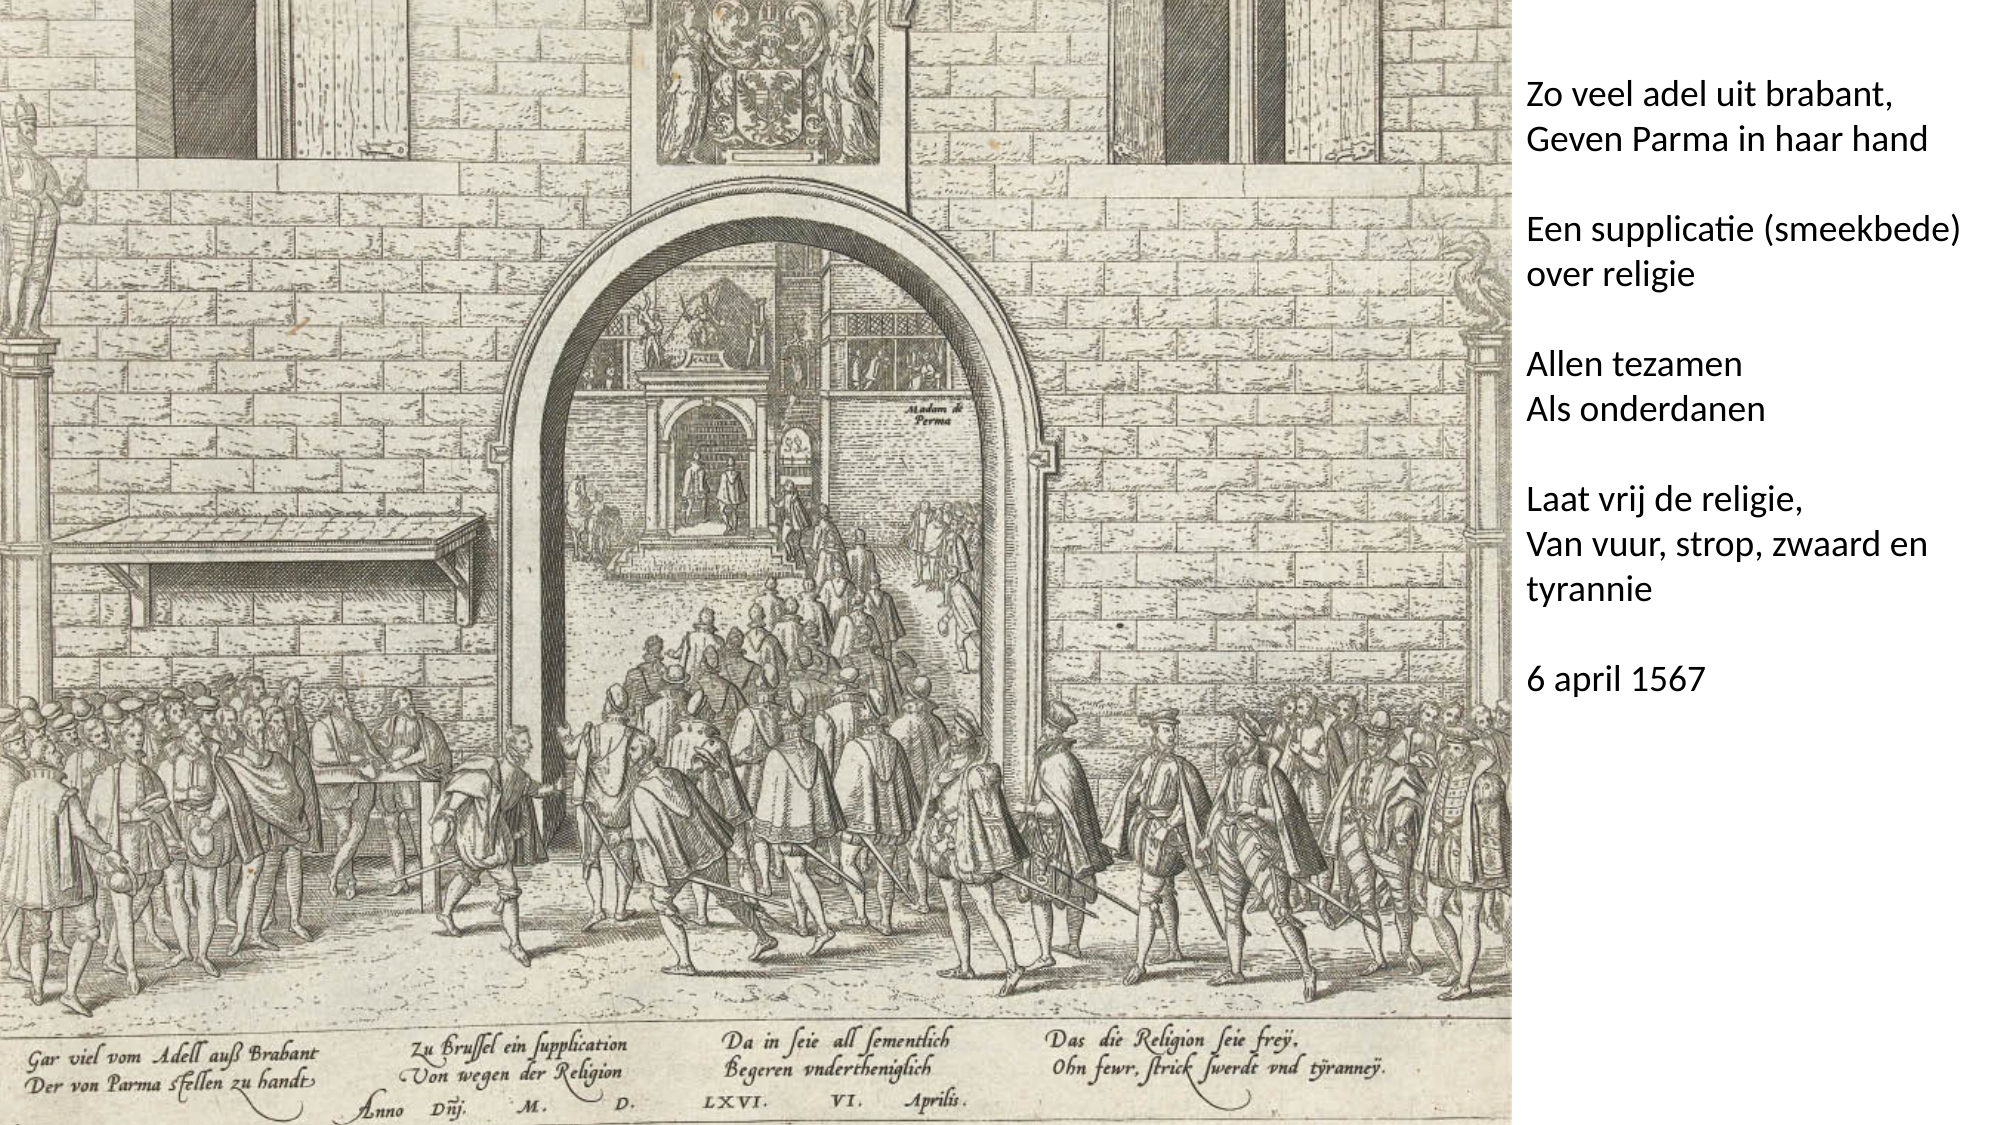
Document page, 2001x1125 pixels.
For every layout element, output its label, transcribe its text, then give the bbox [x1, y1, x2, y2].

text_box Zo veel adel uit brabant, Geven Parma in haar hand Een supplicatie (smeekbede) over religie Allen tezamen Als onderdanen Laat vrij de religie, Van vuur, strop, zwaard en tyrannie 6 april 1567 [1512, 61, 2000, 707]
picture [0, 0, 1512, 1125]
